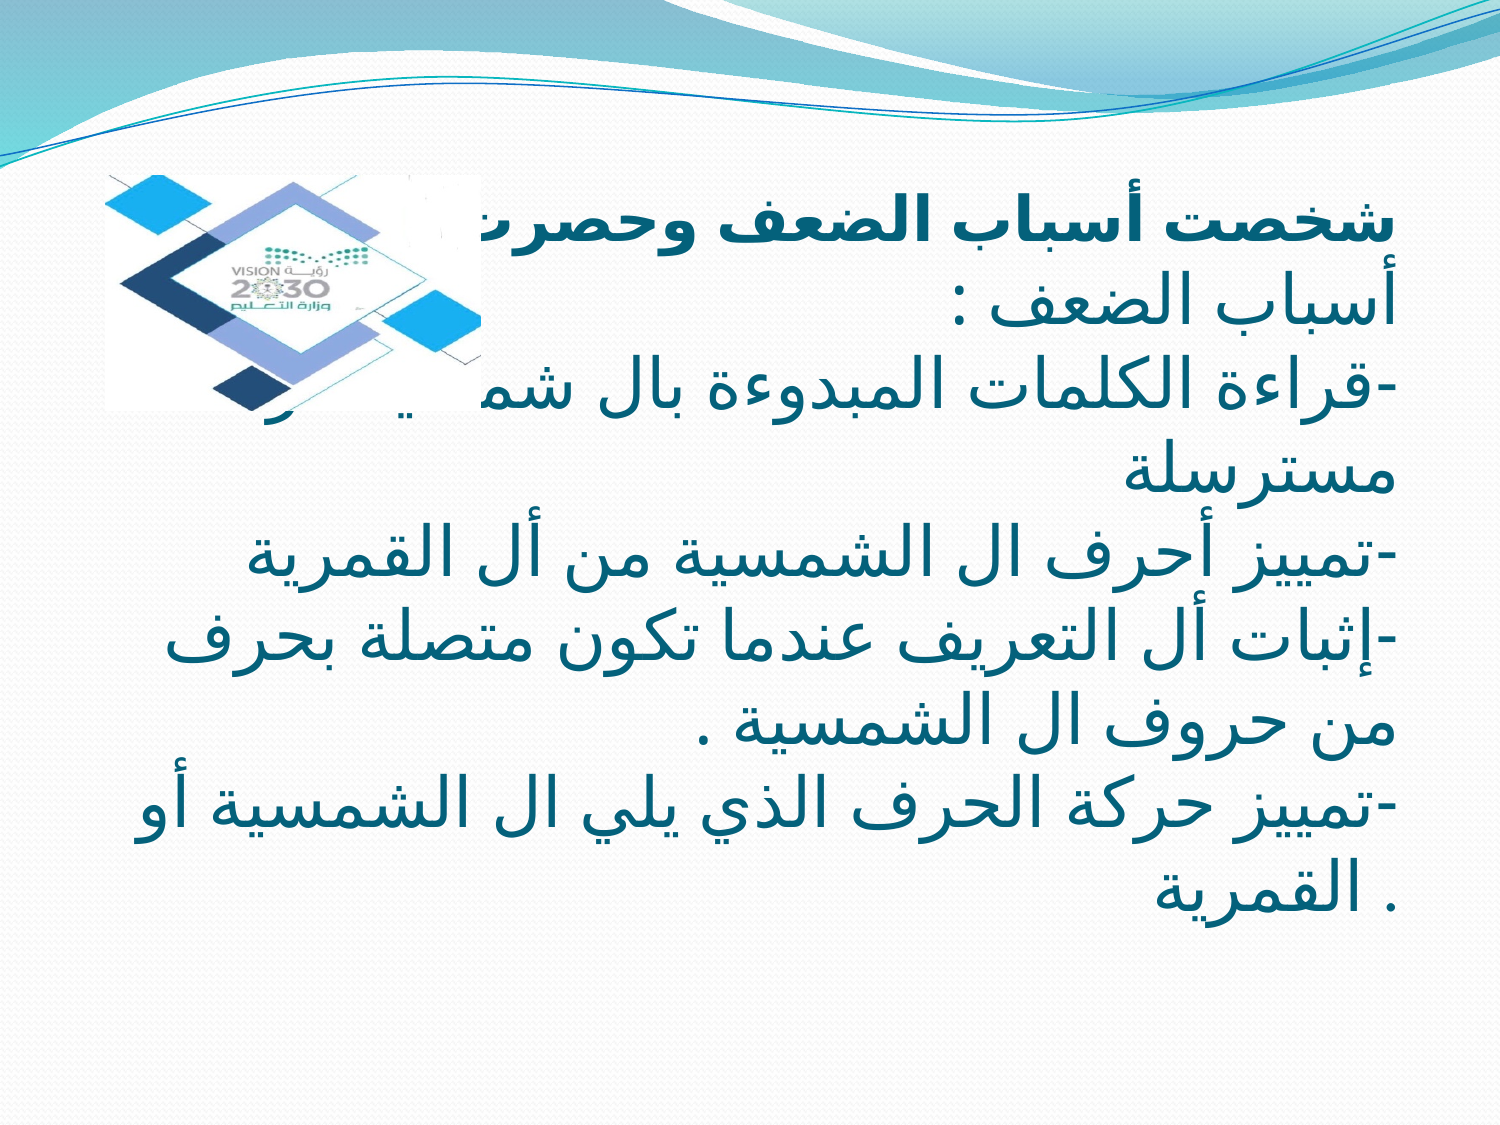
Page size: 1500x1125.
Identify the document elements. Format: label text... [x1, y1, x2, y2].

title شخصت أسباب الضعف وحصرت فيما يلي : أسباب الضعف : -قراءة الكلمات المبدوءة بال شمسية قراءة مسترسلة -تمييز أحرف ال الشمسية من أل القمرية -إثبات أل التعريف عندما تكون متصلة بحرف من حروف ال الشمسية . -تمييز حركة الحرف الذي يلي ال الشمسية أو القمرية . [100, 152, 1401, 926]
picture [105, 175, 481, 411]
table_cell [100, 176, 486, 422]
